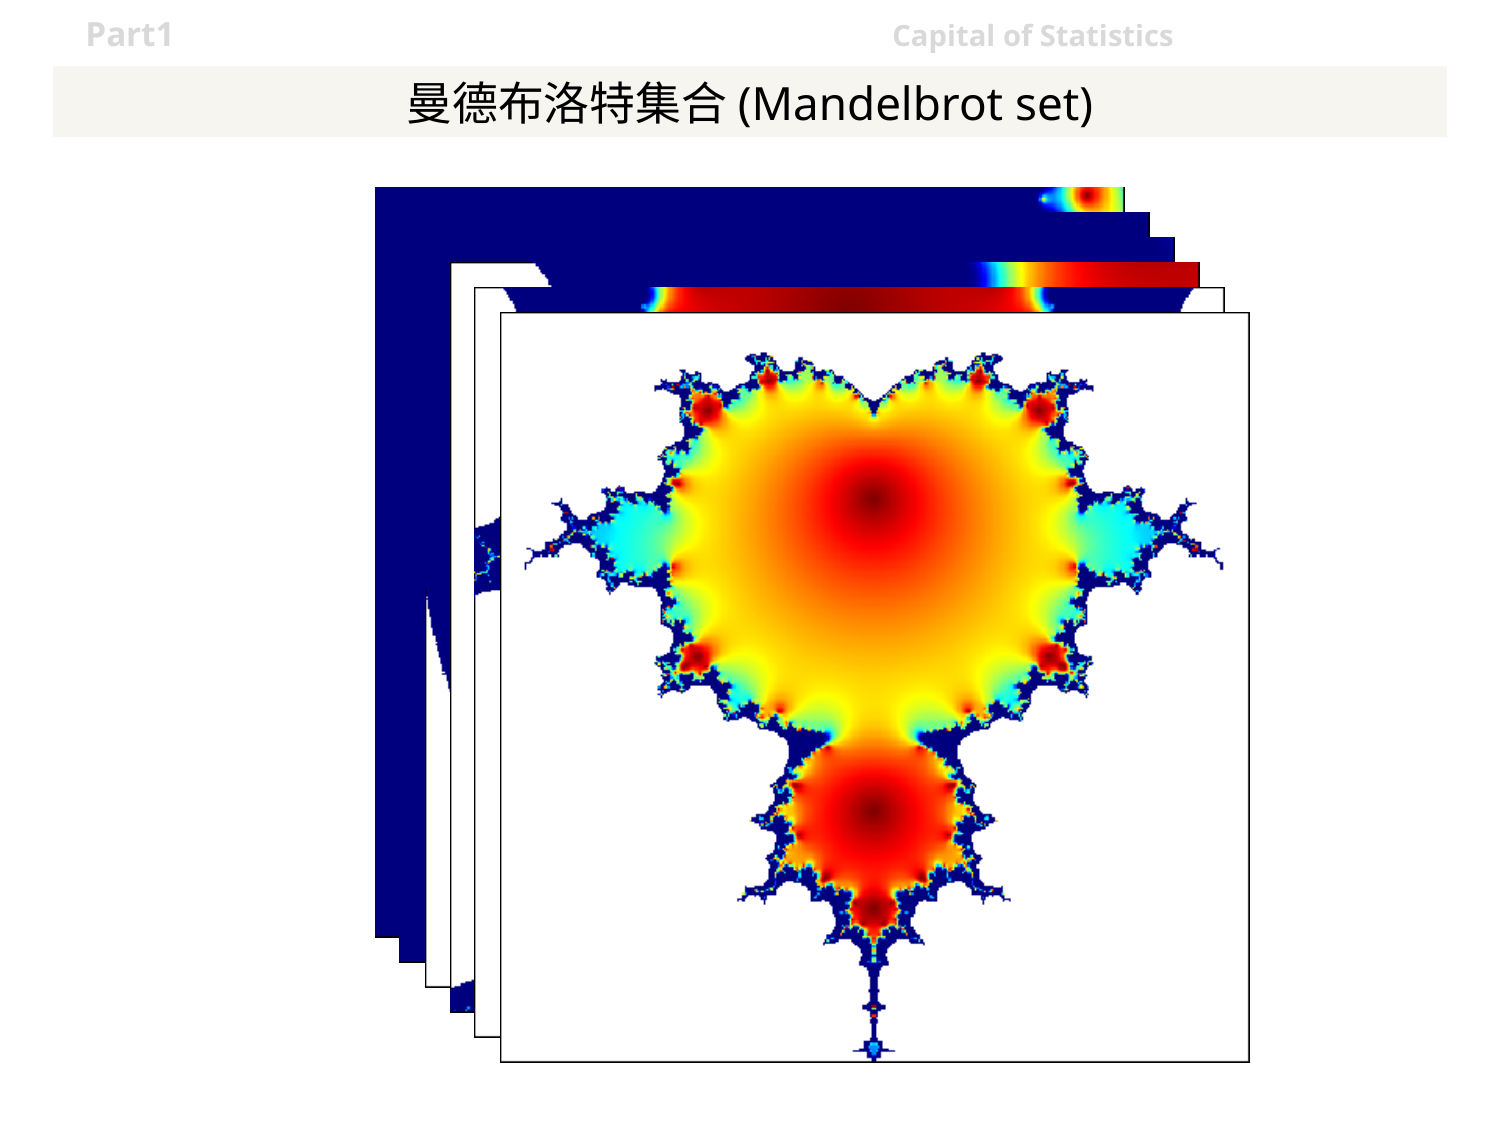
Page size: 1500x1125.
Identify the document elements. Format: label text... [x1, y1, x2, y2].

picture [374, 187, 1251, 1063]
title 曼德布洛特集合(Mandelbrot set) [53, 66, 1447, 138]
